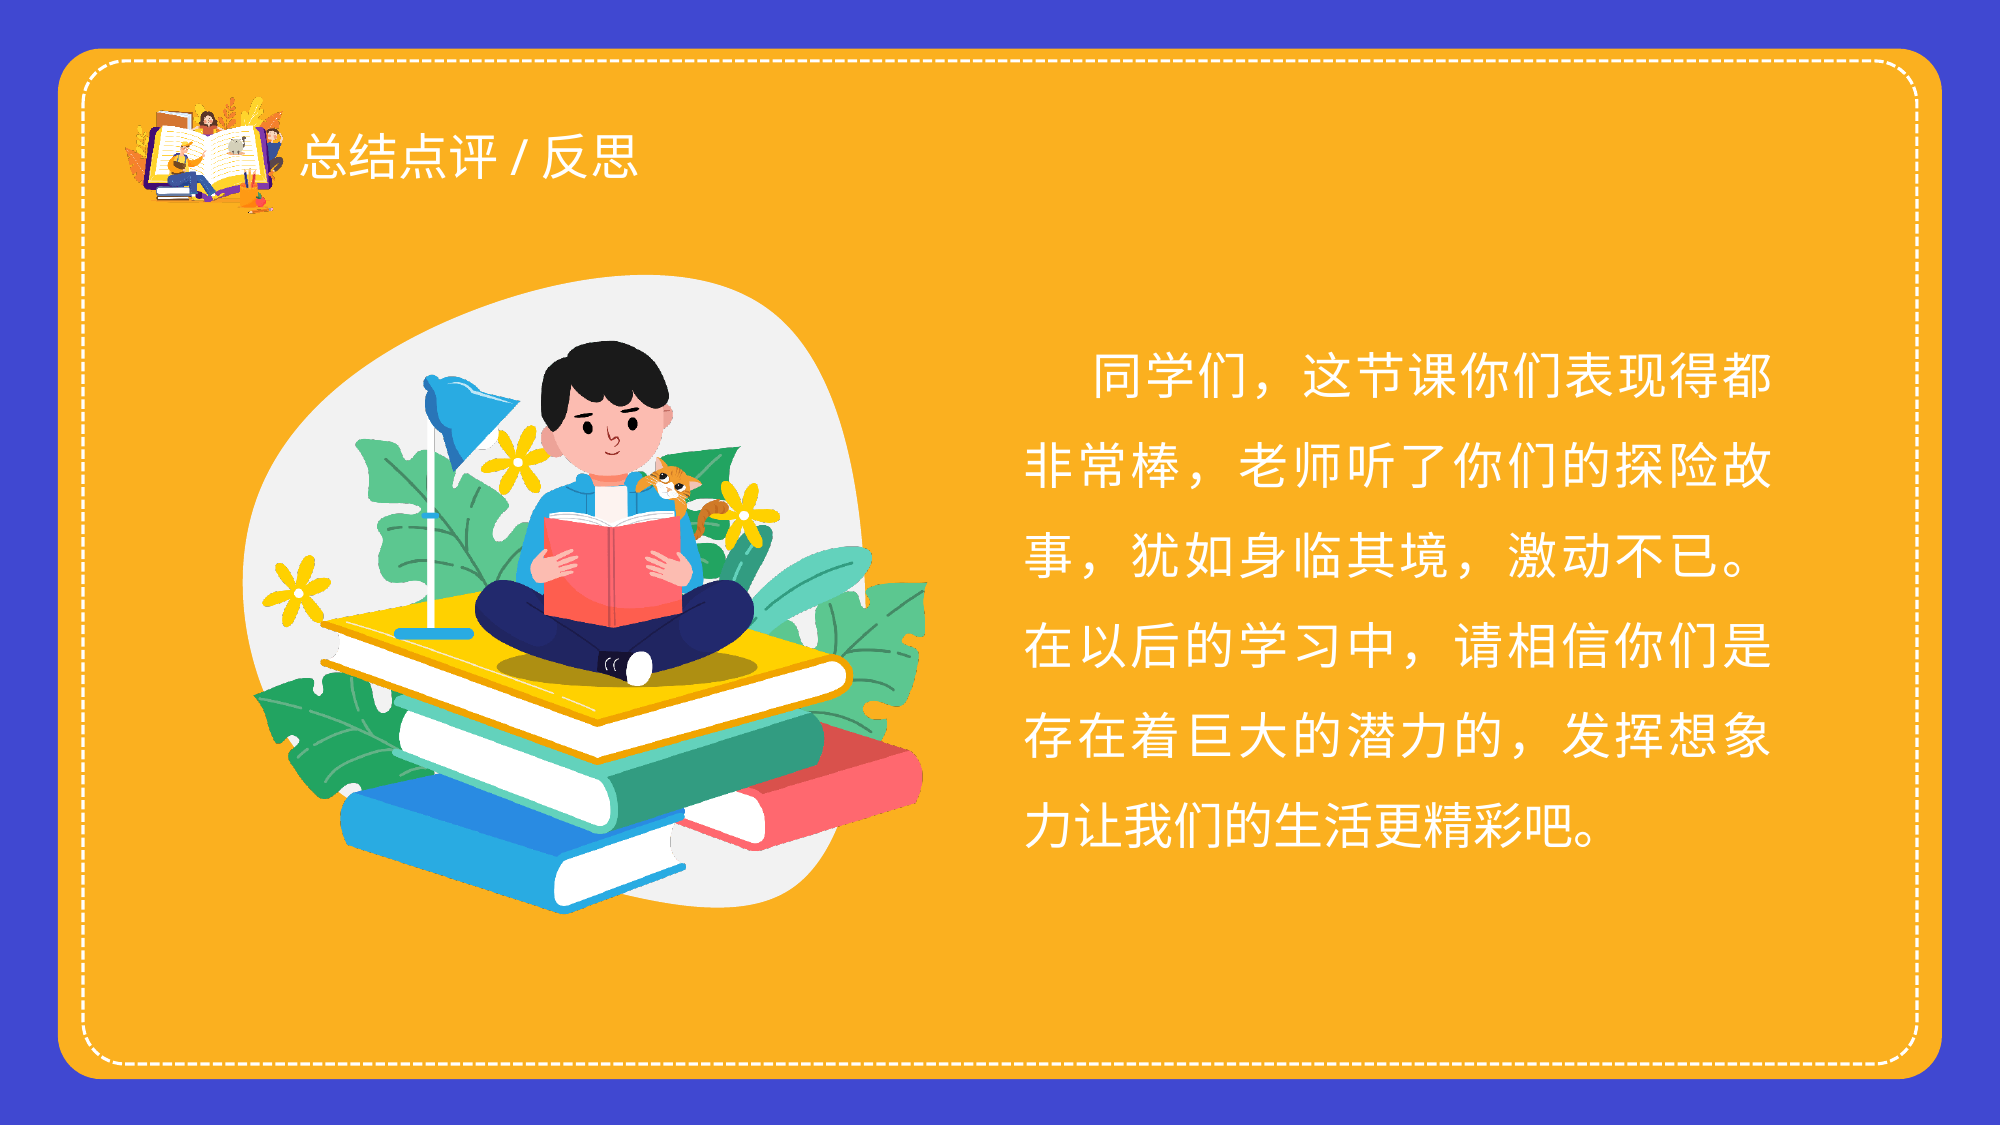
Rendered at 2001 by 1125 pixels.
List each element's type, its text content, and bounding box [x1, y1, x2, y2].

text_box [119, 71, 784, 240]
text_box 同学们，这节课你们表现得都非常棒，老师听了你们的探险故事，犹如身临其境，激动不已。在以后的学习中，请相信你们是存在着巨大的潜力的，发挥想象力让我们的生活更精彩吧。 [1008, 307, 1788, 863]
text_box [231, 257, 957, 983]
